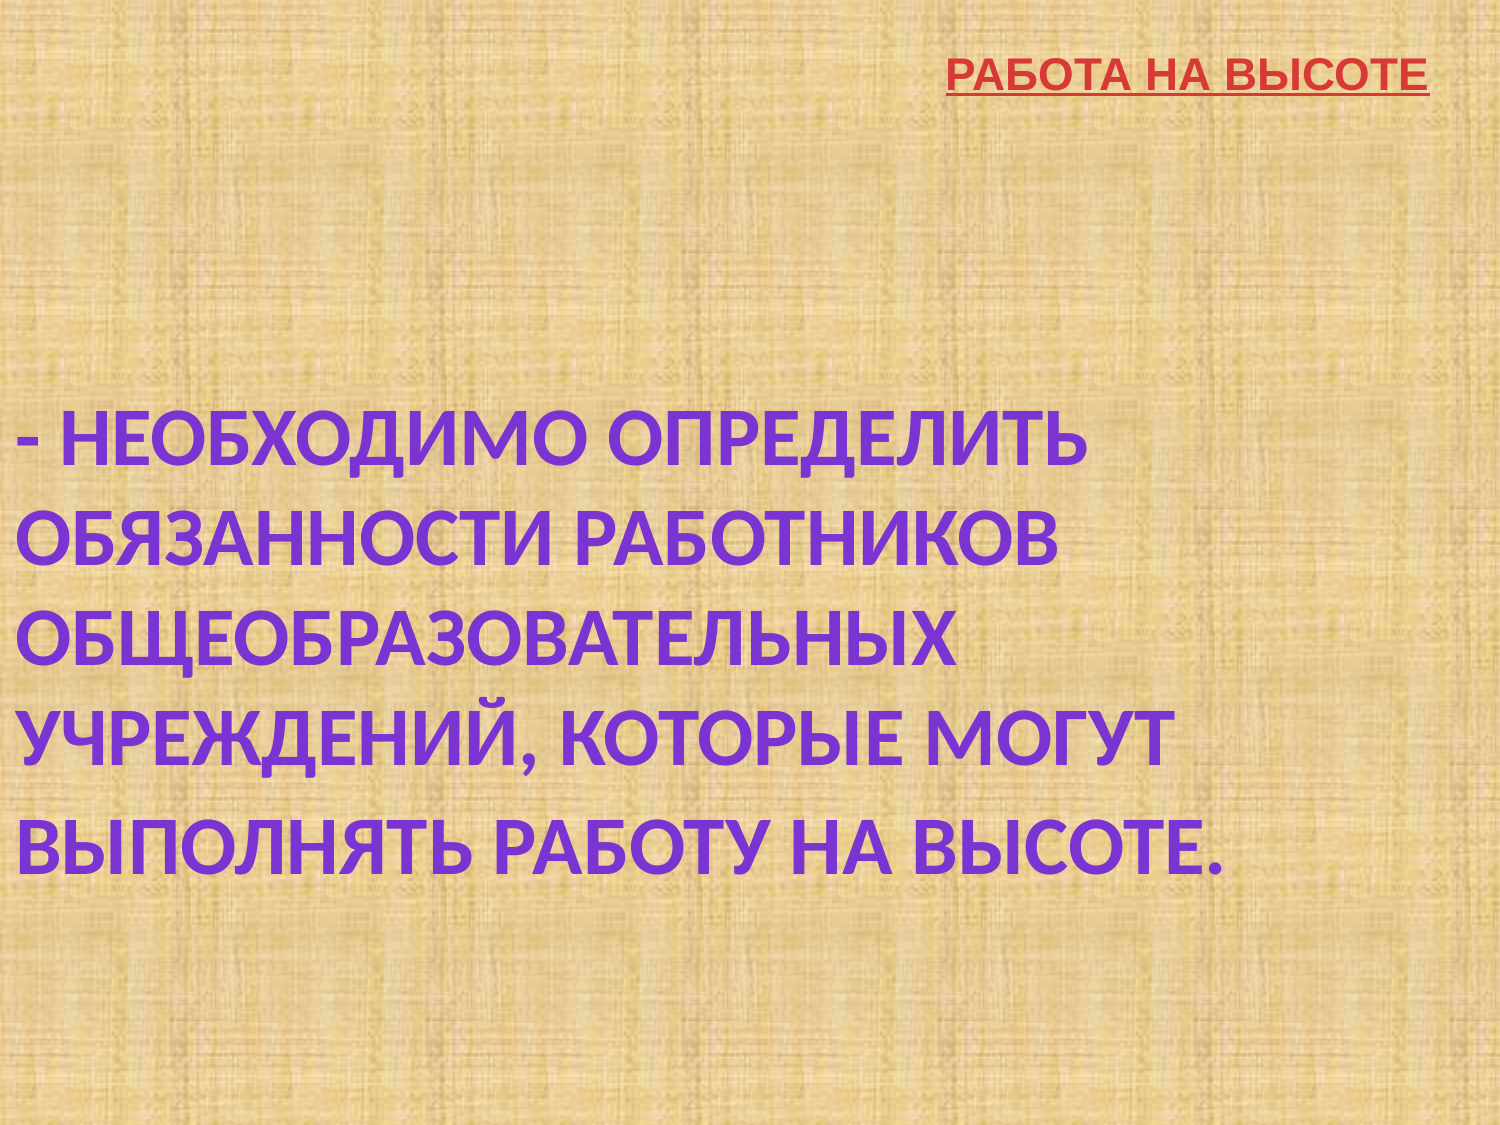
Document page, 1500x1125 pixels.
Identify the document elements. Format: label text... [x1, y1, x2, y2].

text_box РАБОТА НА ВЫСОТЕ [912, 37, 1463, 163]
picture [0, 0, 1500, 1125]
title - необходимо определить обязанности работников общеобразовательных учреждений, которые могут выполнять работу на высоте. [0, 149, 1463, 1125]
